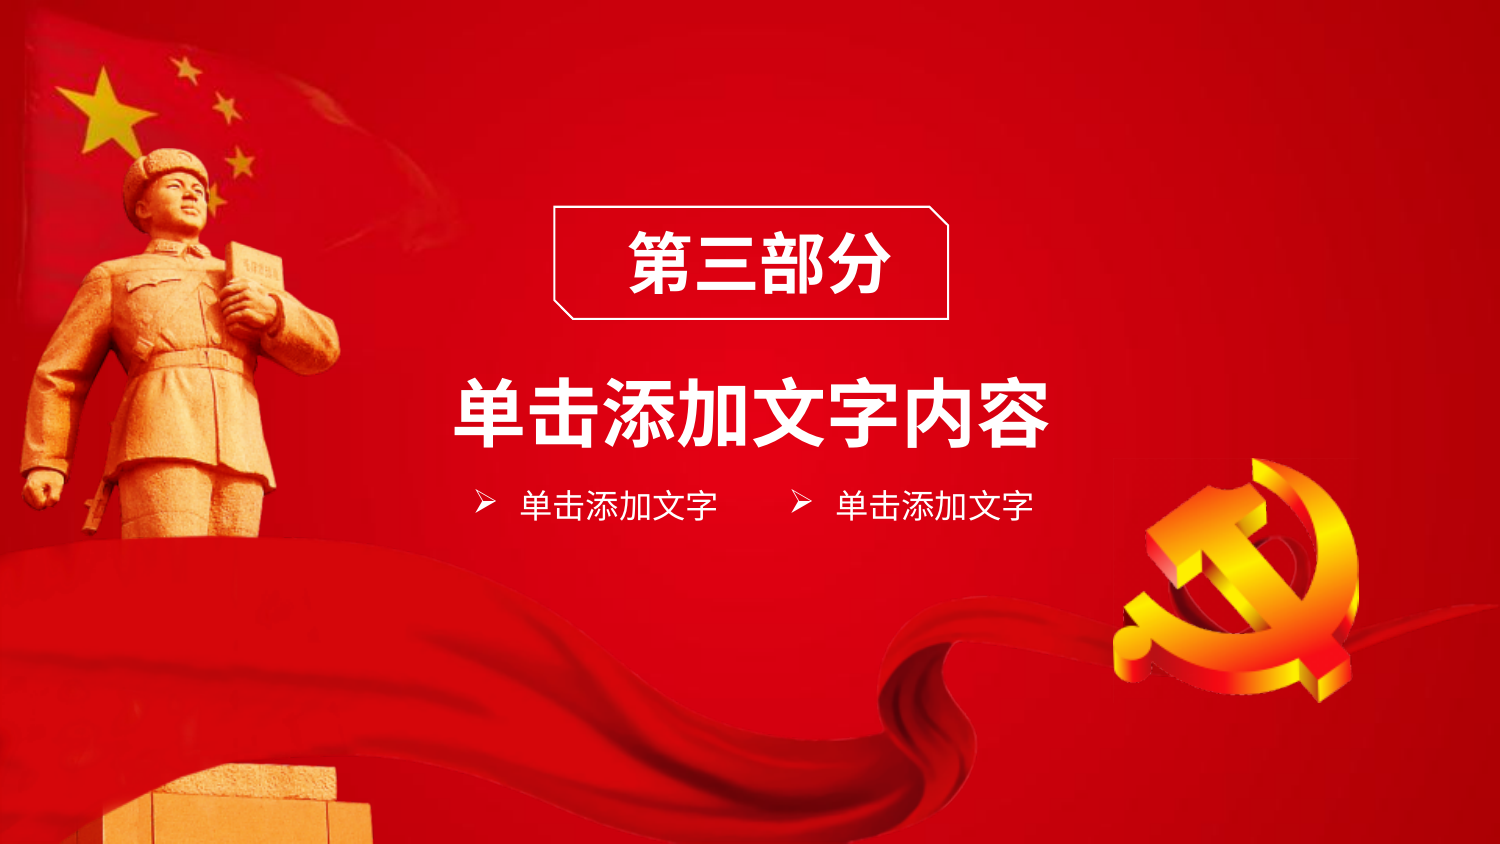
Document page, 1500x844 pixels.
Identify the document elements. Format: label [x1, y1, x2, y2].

picture [0, 0, 1500, 844]
text_box [554, 206, 949, 319]
